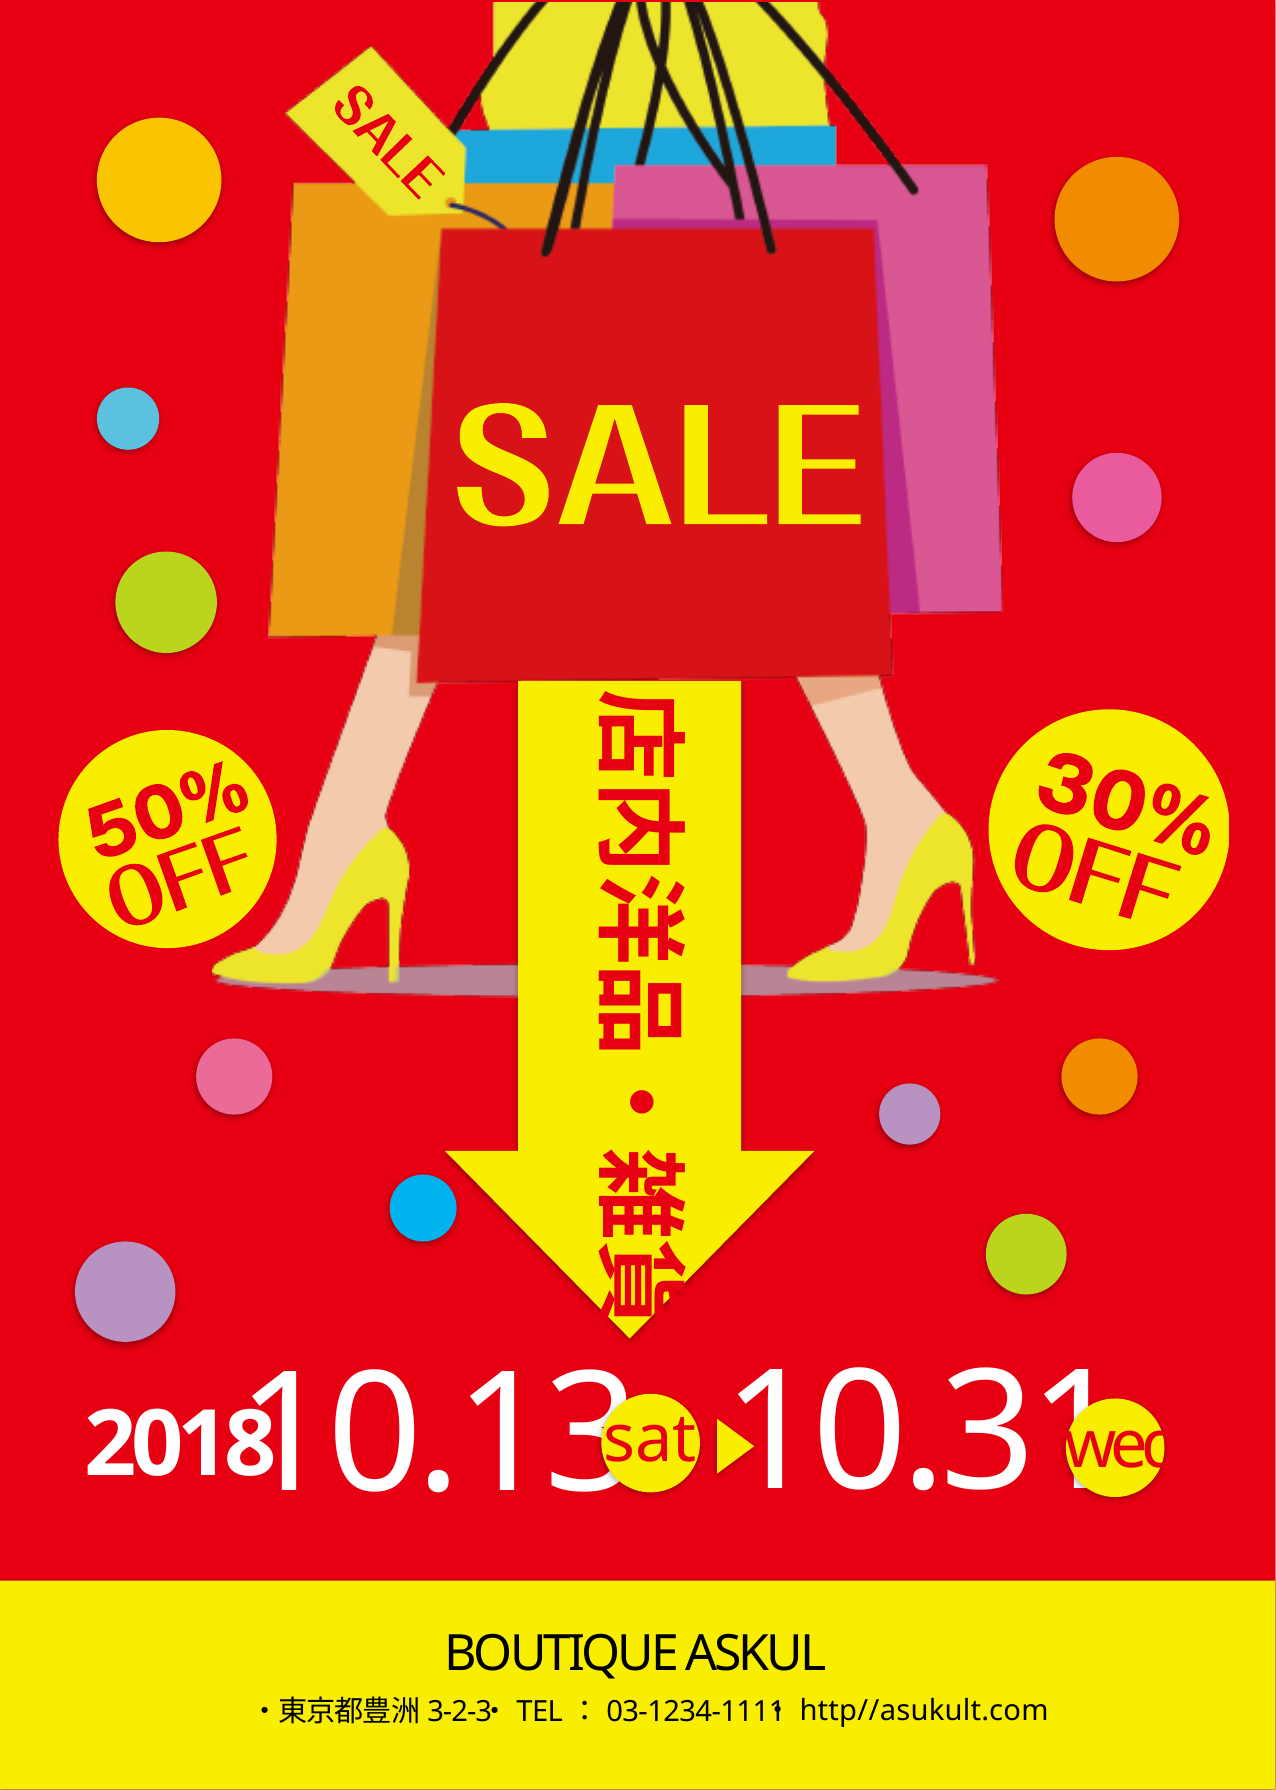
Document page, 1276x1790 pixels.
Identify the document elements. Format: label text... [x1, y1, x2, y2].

text_box [1053, 156, 1180, 283]
text_box 店内洋品・雑貨 [565, 1006, 707, 1283]
text_box 10.31 [708, 1314, 1141, 1530]
text_box [707, 1006, 816, 1262]
text_box [1060, 1037, 1139, 1116]
text_box [114, 550, 207, 654]
text_box [96, 386, 160, 451]
text_box [195, 1037, 274, 1116]
picture [57, 2, 1230, 998]
text_box 10.13 [222, 1316, 656, 1532]
text_box [1085, 1488, 1145, 1498]
text_box [444, 1006, 565, 1274]
text_box [878, 1082, 942, 1146]
text_box BOUTIQUE ASKUL [430, 1612, 842, 1684]
text_box [74, 1240, 177, 1343]
text_box [620, 1483, 681, 1494]
text_box sat [588, 1387, 708, 1483]
text_box ・TEL：03-1234-1111 [465, 1684, 801, 1735]
text_box wed [1049, 1393, 1199, 1488]
text_box [0, 0, 1276, 1579]
text_box [985, 1212, 1068, 1296]
text_box [573, 1283, 686, 1316]
text_box [1071, 452, 1163, 544]
text_box ・http//asukult.com [748, 1683, 1064, 1734]
text_box [0, 1580, 1276, 1790]
text_box [388, 1173, 458, 1243]
text_box ・東京都豊洲3-2-3 [235, 1684, 465, 1735]
text_box 2018 [70, 1376, 292, 1501]
text_box [96, 116, 207, 244]
